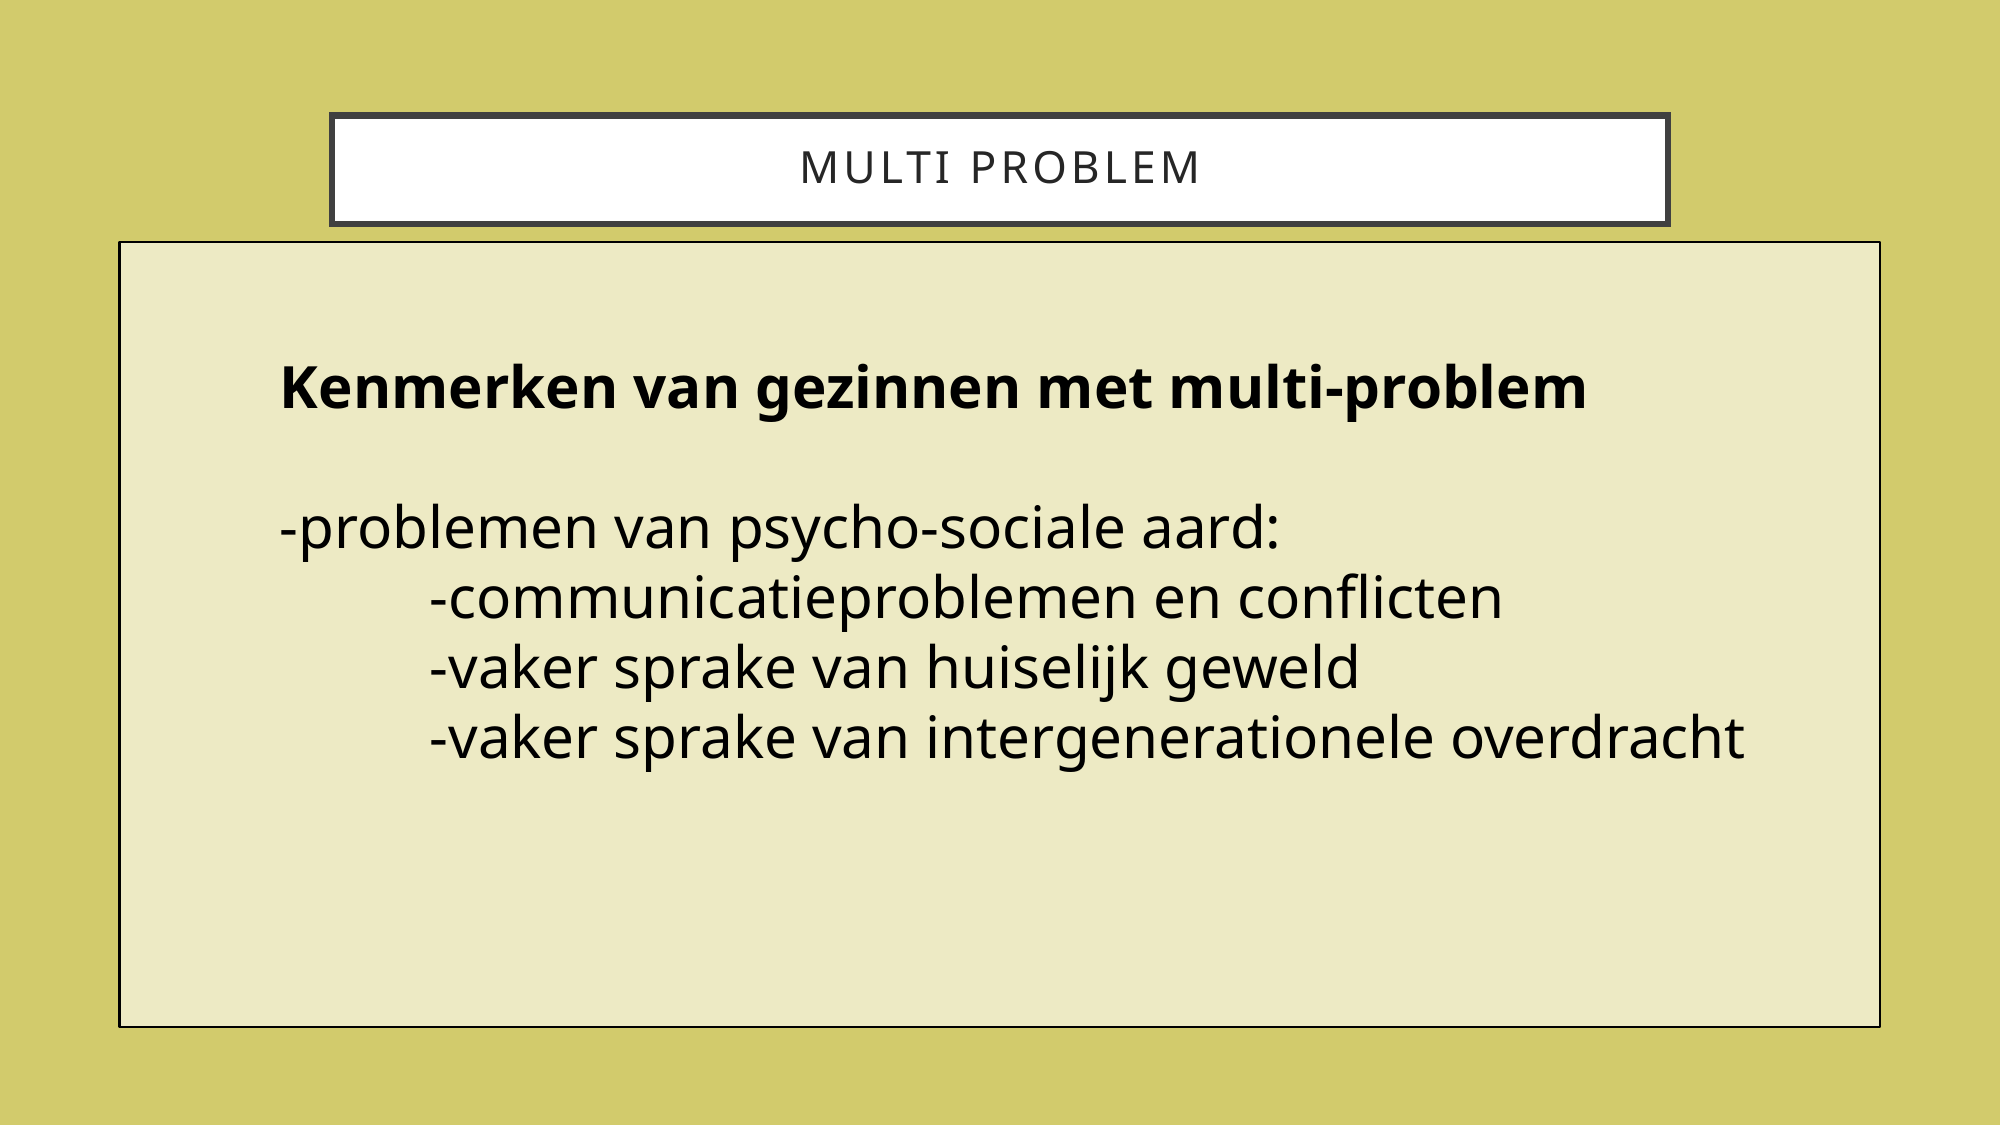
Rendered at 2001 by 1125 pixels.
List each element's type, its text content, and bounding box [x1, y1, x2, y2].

title Multi problem [329, 112, 1671, 227]
text_box [118, 241, 1881, 1028]
text_box Kenmerken van gezinnen met multi-problem -problemen van psycho-sociale aard: -communicatieproblemen en conflicten -vaker sprake van huiselijk geweld -vaker sprake van intergenerationele overdracht [265, 342, 1846, 848]
